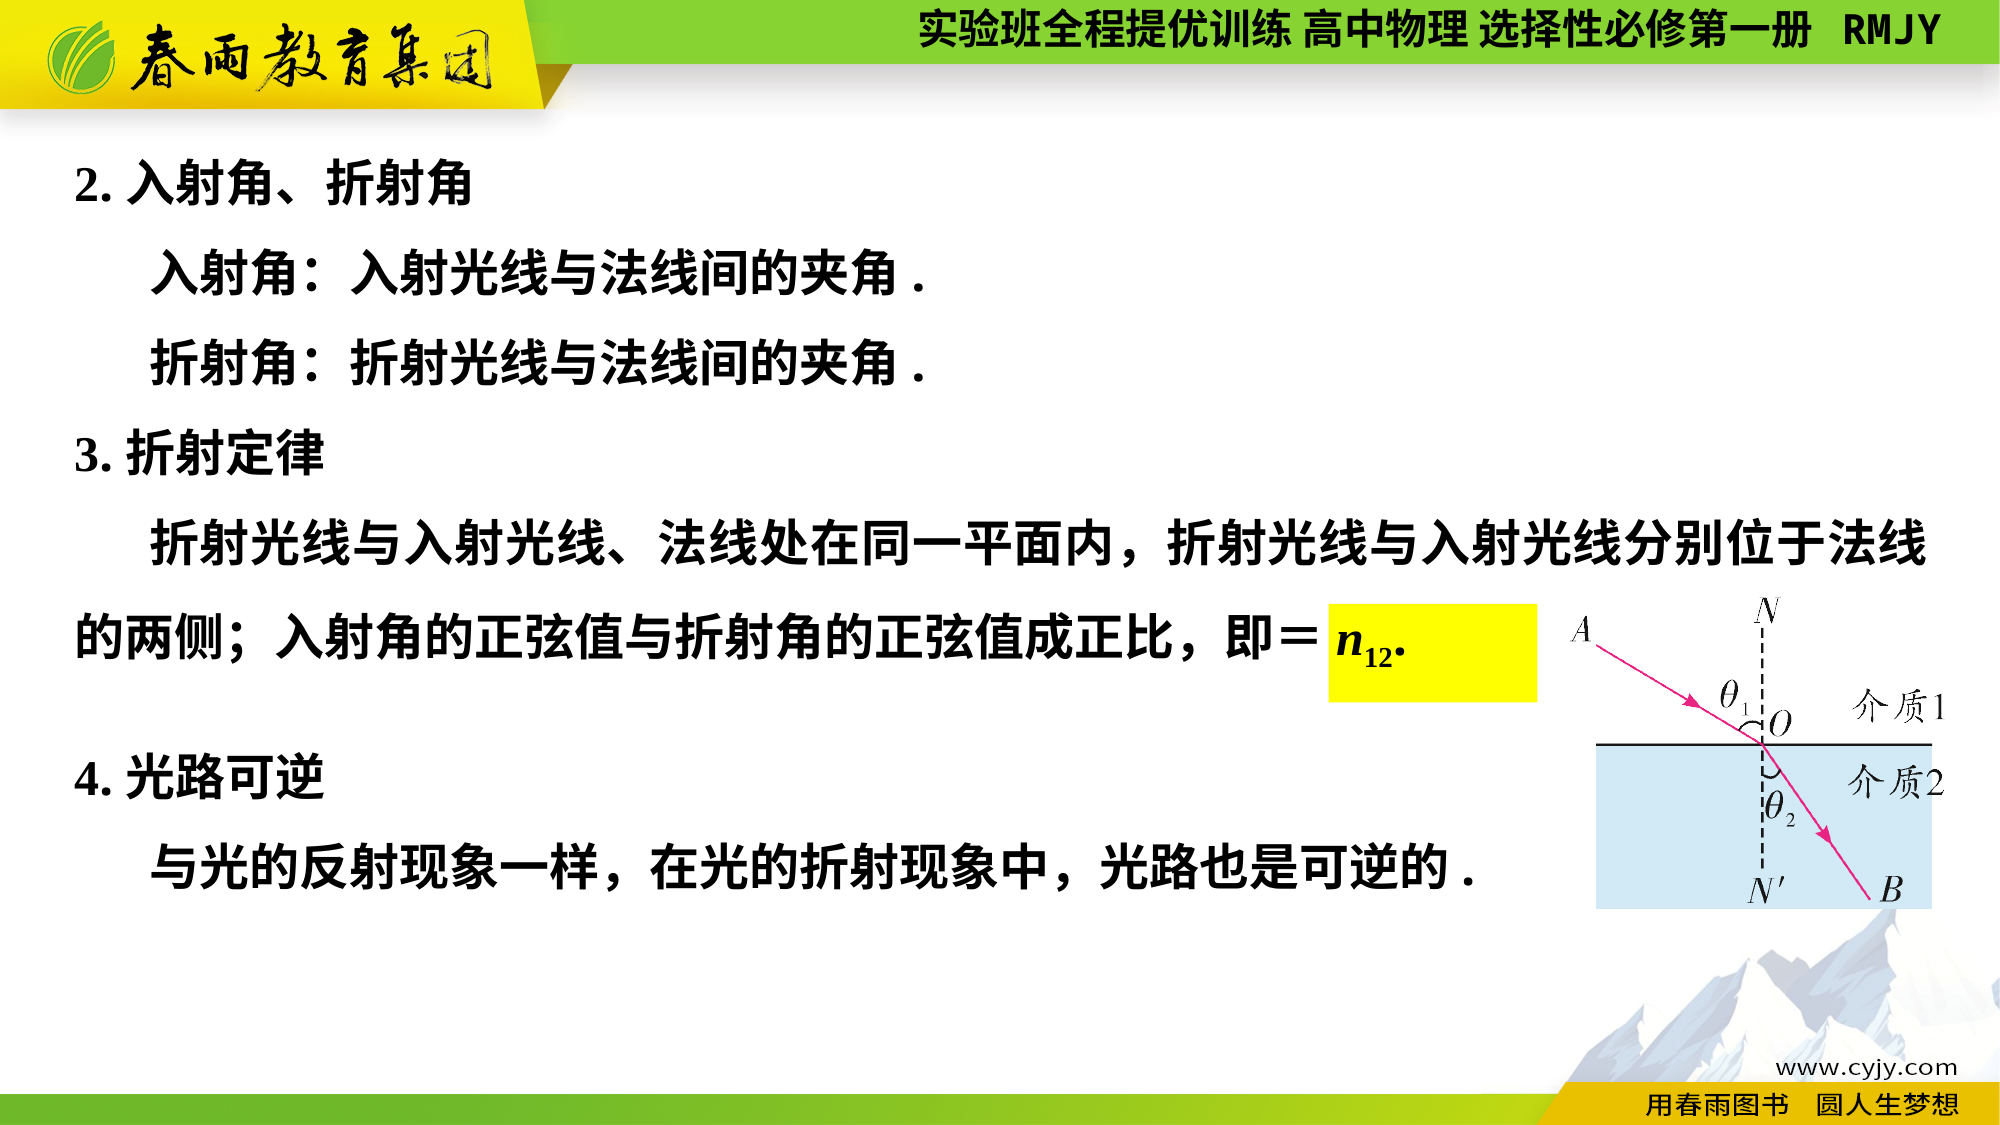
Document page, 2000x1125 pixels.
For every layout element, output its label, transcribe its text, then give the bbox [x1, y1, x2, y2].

text_box [1328, 603, 1538, 703]
text_box 4.光路可逆 与光的反射现象一样，在光的折射现象中，光路也是可逆的. [59, 707, 1547, 903]
picture [0, 0, 2000, 1125]
